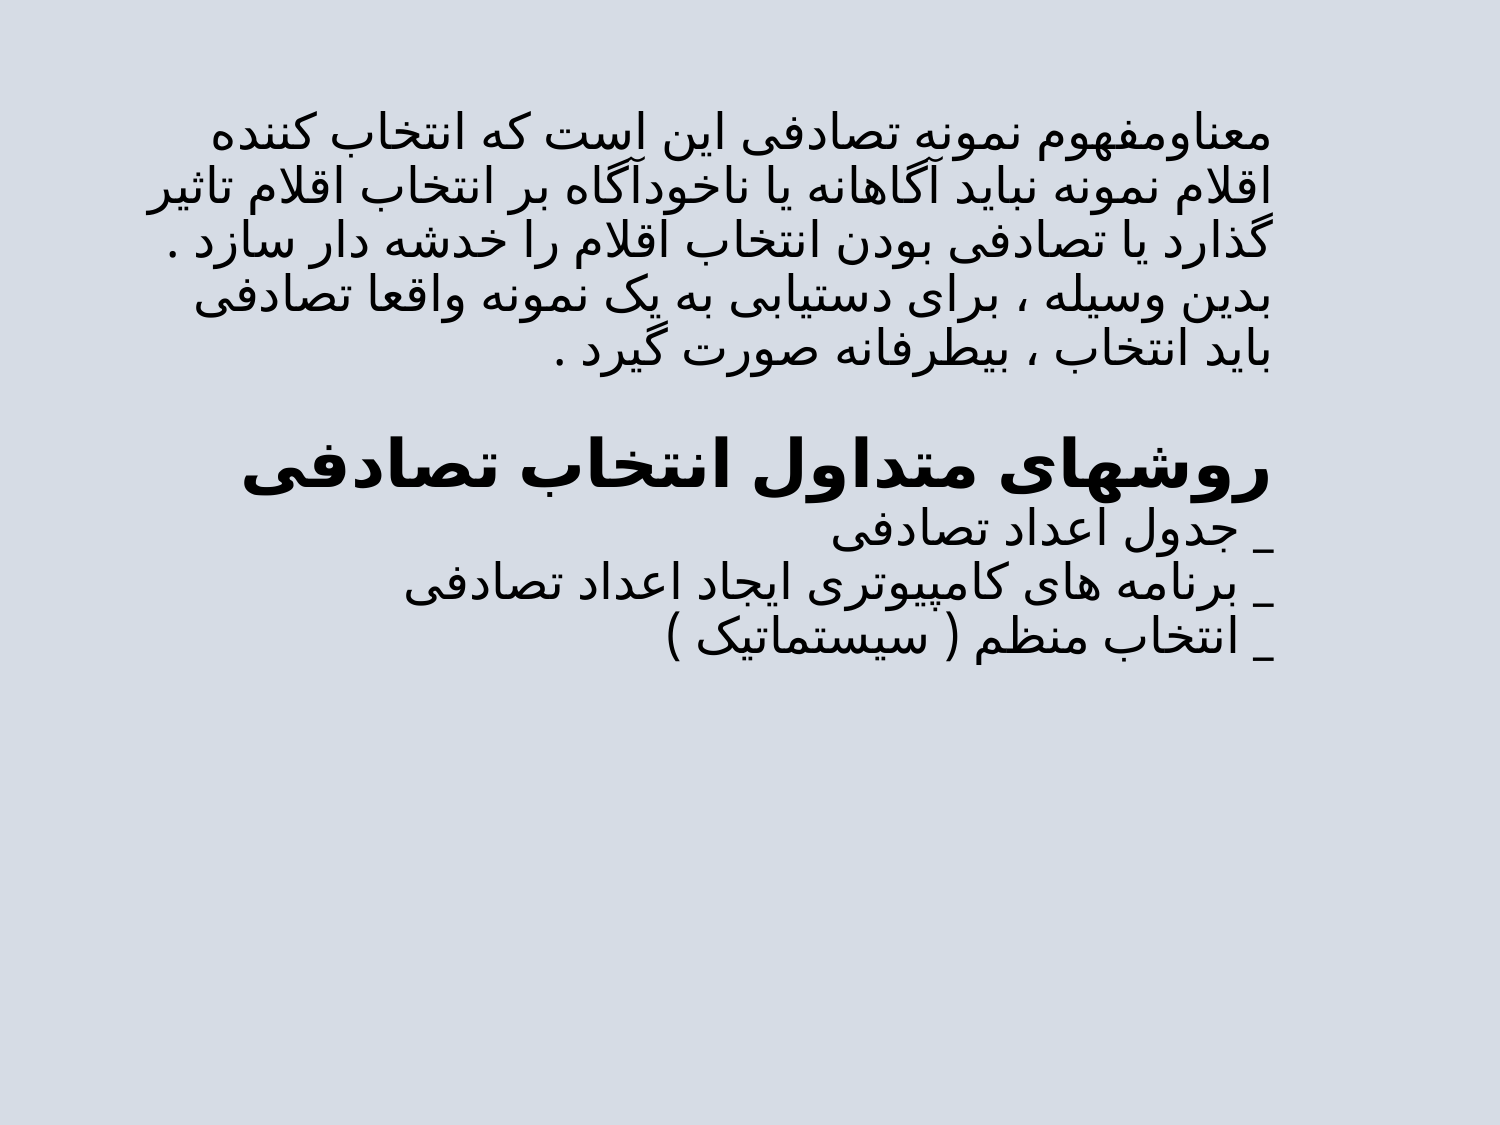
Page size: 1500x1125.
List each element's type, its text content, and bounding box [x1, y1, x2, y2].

title معناومفهوم نمونه تصادفی این است که انتخاب کننده اقلام نمونه نباید آگاهانه یا ناخودآگاه بر انتخاب اقلام تاثیر گذارد یا تصادفی بودن انتخاب اقلام را خدشه دار سازد . بدین وسیله ، برای دستیابی به یک نمونه واقعا تصادفی باید انتخاب ، بیطرفانه صورت گیرد . روشهای متداول انتخاب تصادفی _ جدول اعداد تصادفی _ برنامه های کامپیوتری ایجاد اعداد تصادفی _ انتخاب منظم ( سیستماتیک ) [117, 45, 1289, 786]
